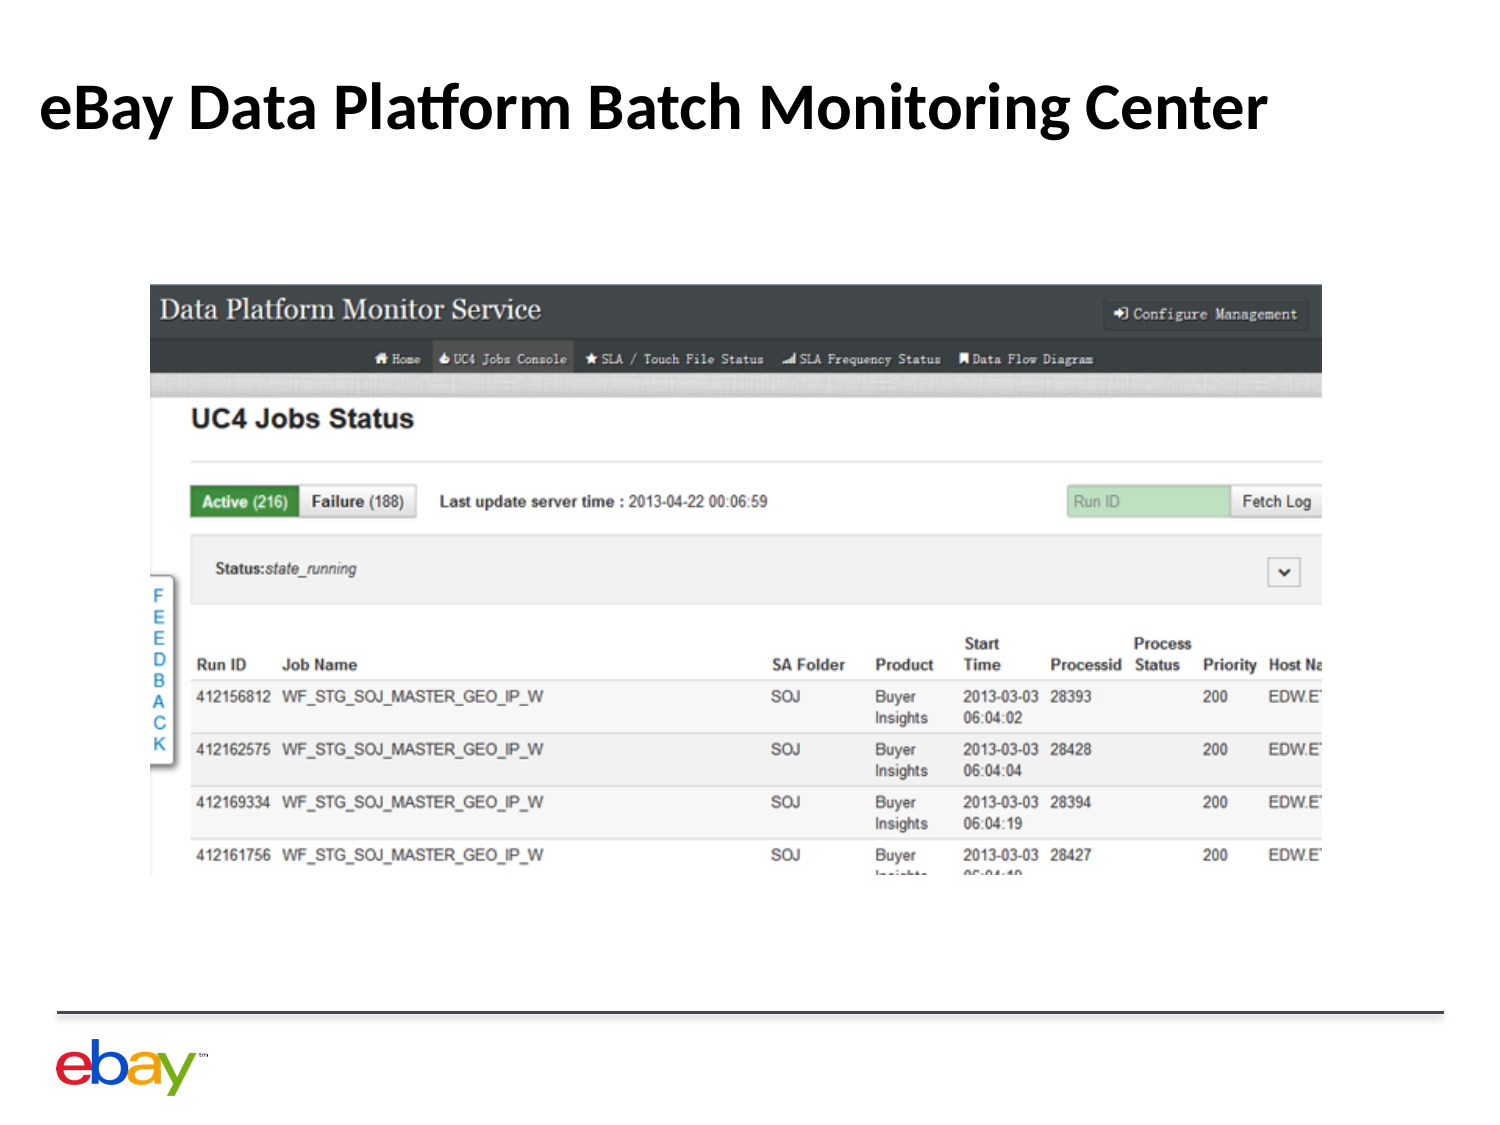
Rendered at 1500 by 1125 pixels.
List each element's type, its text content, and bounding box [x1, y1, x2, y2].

picture [56, 1039, 208, 1096]
title eBay Data Platform Batch Monitoring Center [24, 37, 1401, 151]
picture [149, 284, 1323, 876]
